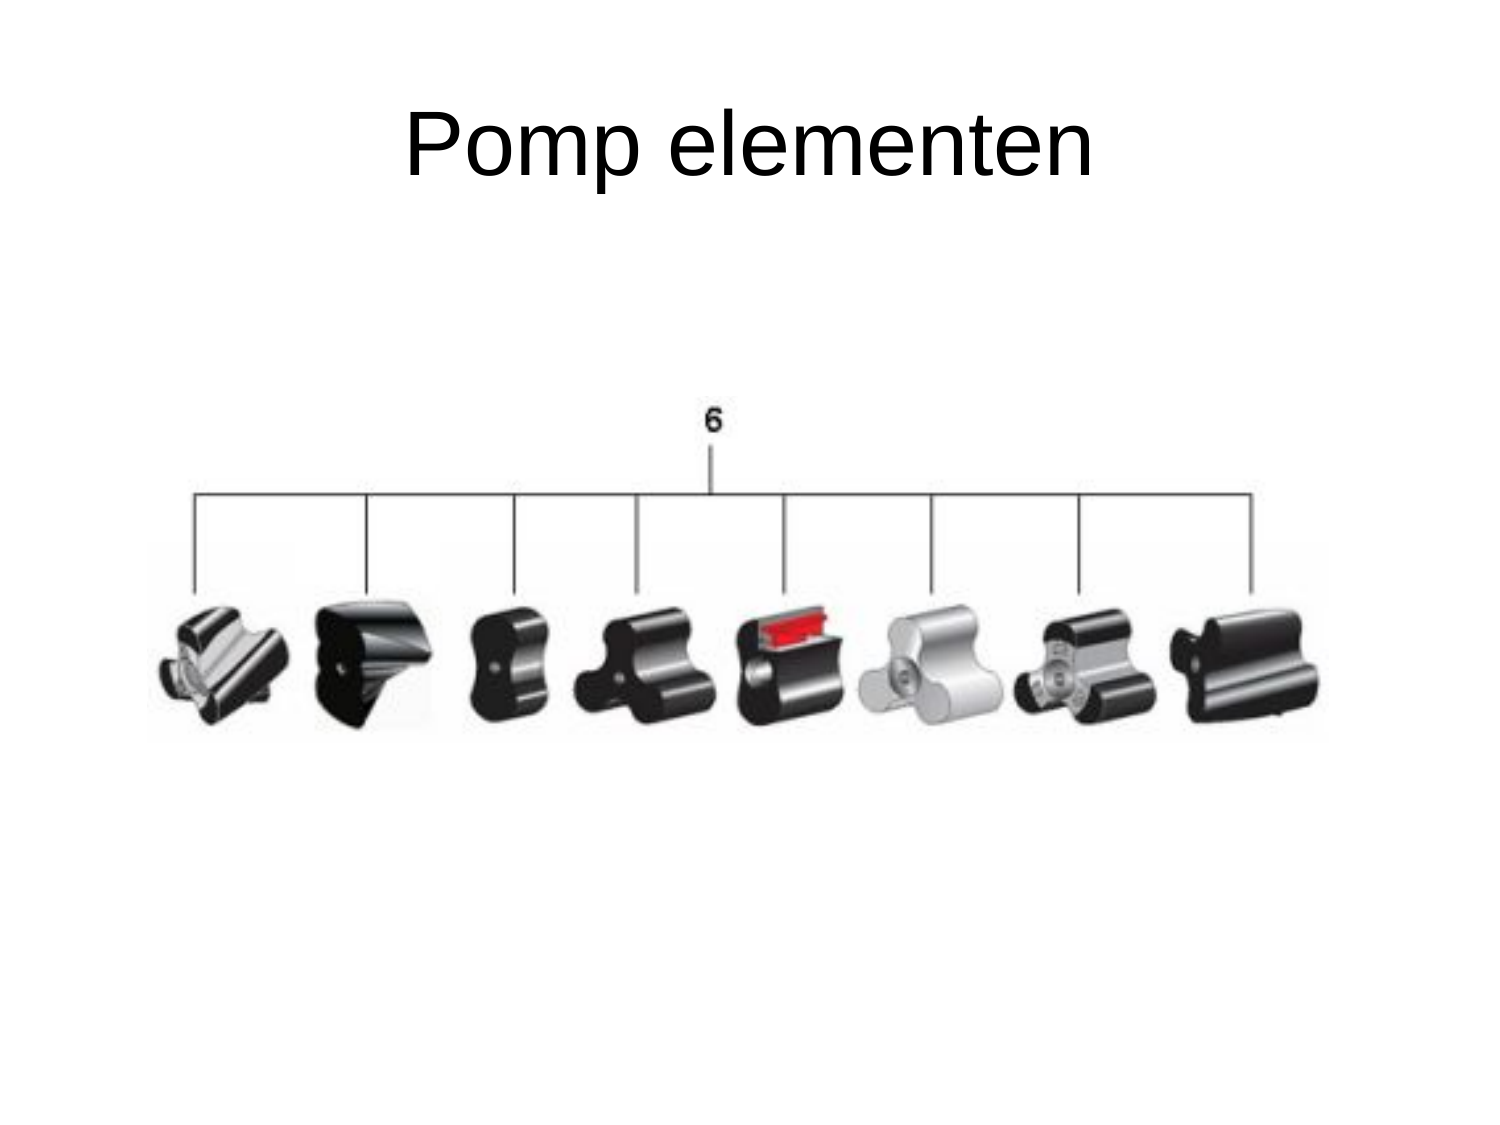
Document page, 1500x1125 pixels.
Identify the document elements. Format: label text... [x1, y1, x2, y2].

title Pomp elementen [74, 44, 1426, 233]
picture [147, 396, 1330, 746]
